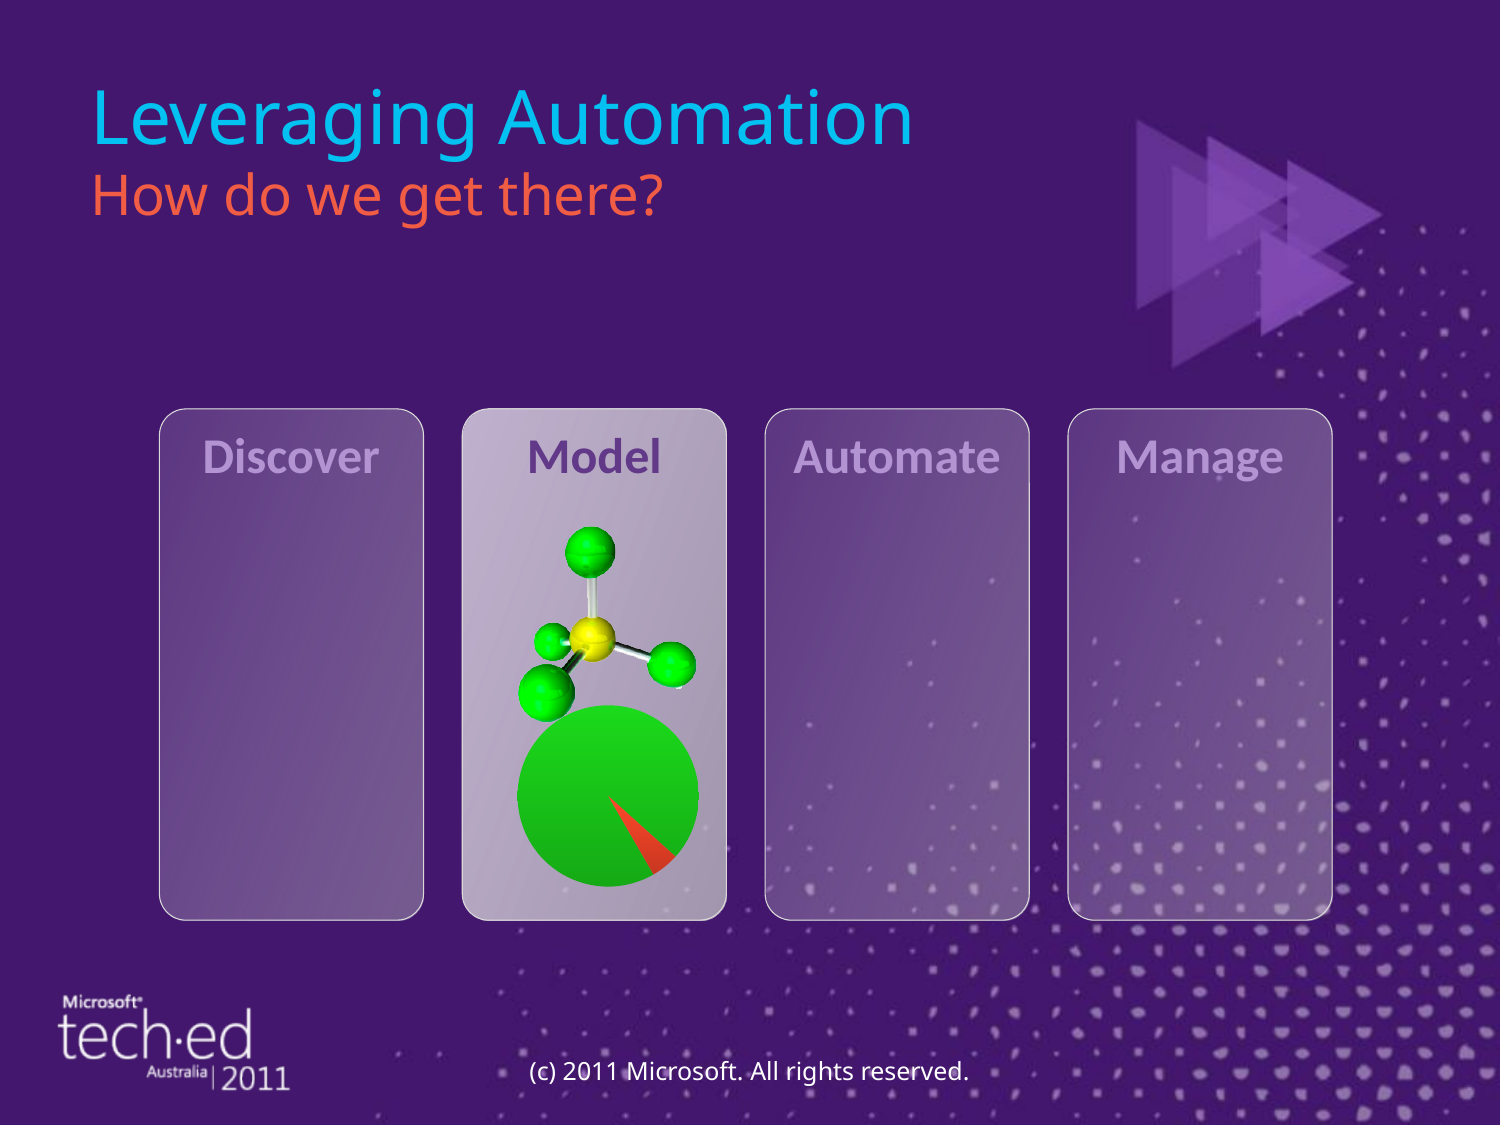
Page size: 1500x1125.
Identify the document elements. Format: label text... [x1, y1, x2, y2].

text_box Manage [1065, 406, 1335, 923]
title Leveraging Automation How do we get there? [75, 54, 1425, 243]
text_box Discover [157, 406, 426, 923]
text_box Automate [763, 406, 1032, 923]
footer (c) 2011 Microsoft. All rights reserved. [512, 1042, 988, 1103]
picture [0, 0, 1500, 1125]
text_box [504, 522, 711, 891]
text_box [461, 408, 727, 921]
